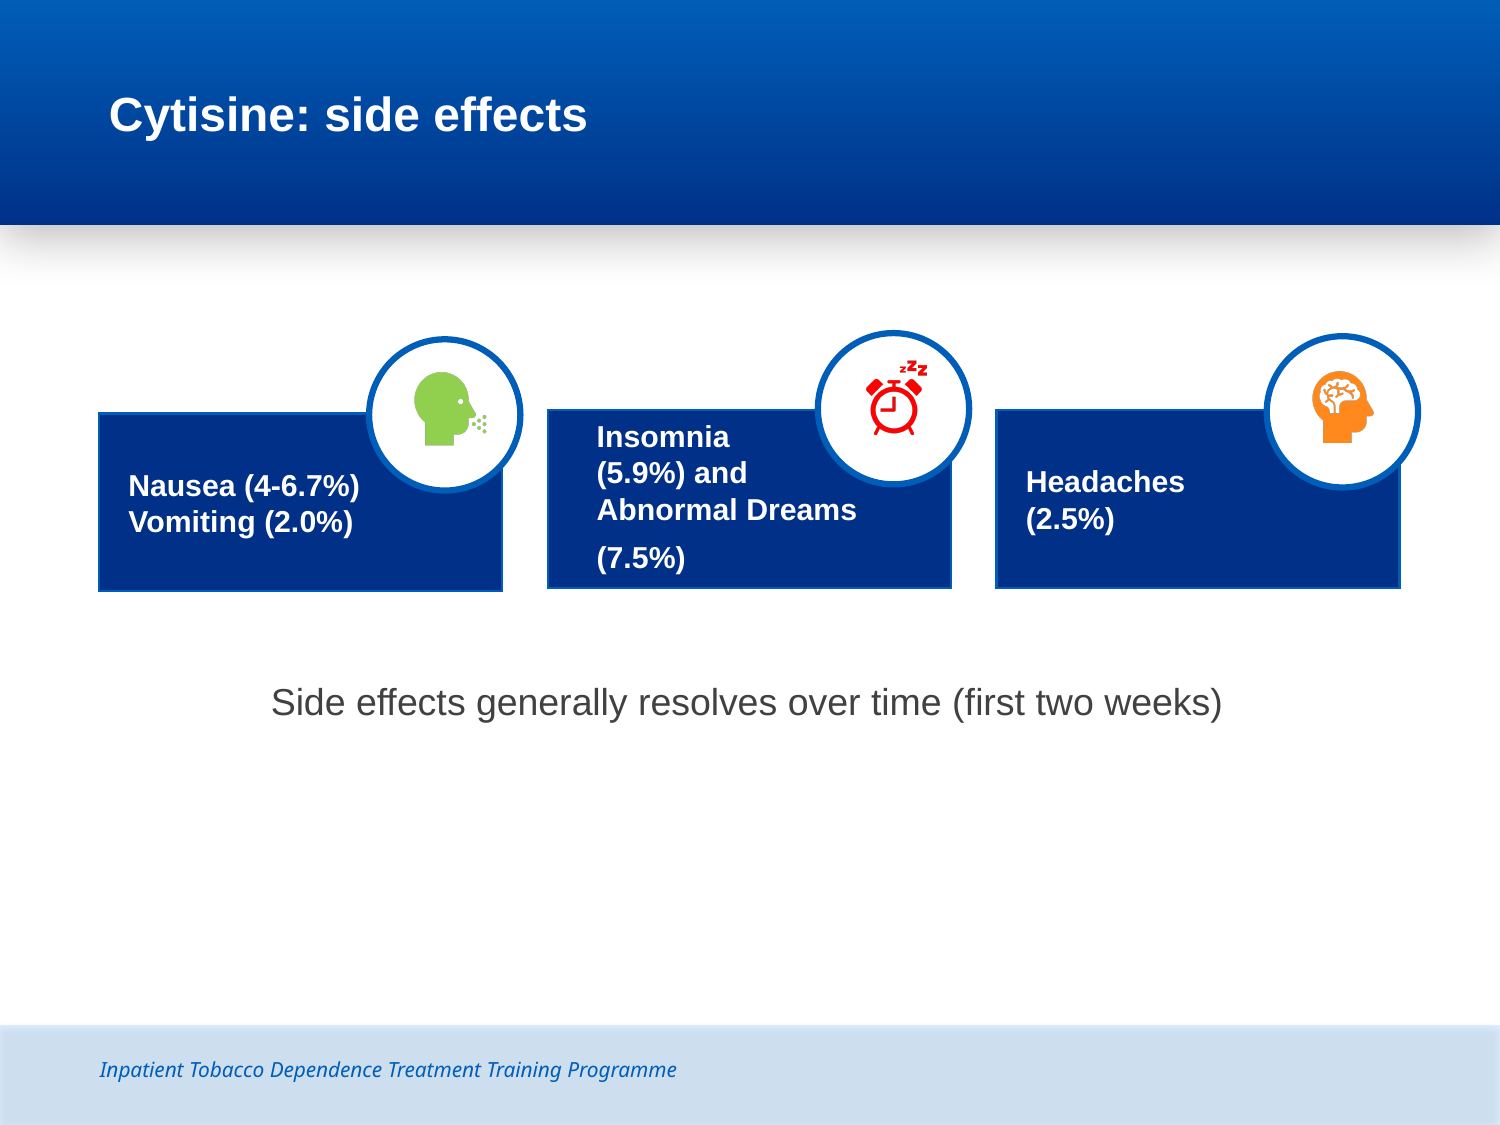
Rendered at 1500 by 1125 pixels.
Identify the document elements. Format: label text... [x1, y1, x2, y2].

picture [1300, 364, 1386, 451]
text_box [1266, 336, 1419, 488]
text_box [369, 339, 521, 491]
text_box [547, 410, 951, 588]
picture [855, 358, 936, 439]
picture [402, 367, 488, 454]
list Side effects generally resolves over time (first two weeks) [98, 660, 1406, 792]
text_box Inpatient Tobacco Dependence Treatment Training Programme [84, 1038, 790, 1099]
text_box Nausea (4-6.7%) Vomiting (2.0%) [113, 419, 439, 585]
text_box [817, 333, 970, 472]
text_box [99, 413, 503, 592]
text_box [996, 410, 1400, 588]
text_box Headaches (2.5%) [1010, 416, 1323, 582]
text_box Insomnia (5.9%) and Abnormal Dreams (7.5%) [581, 412, 936, 581]
title Cytisine: side effects [93, 24, 1401, 201]
